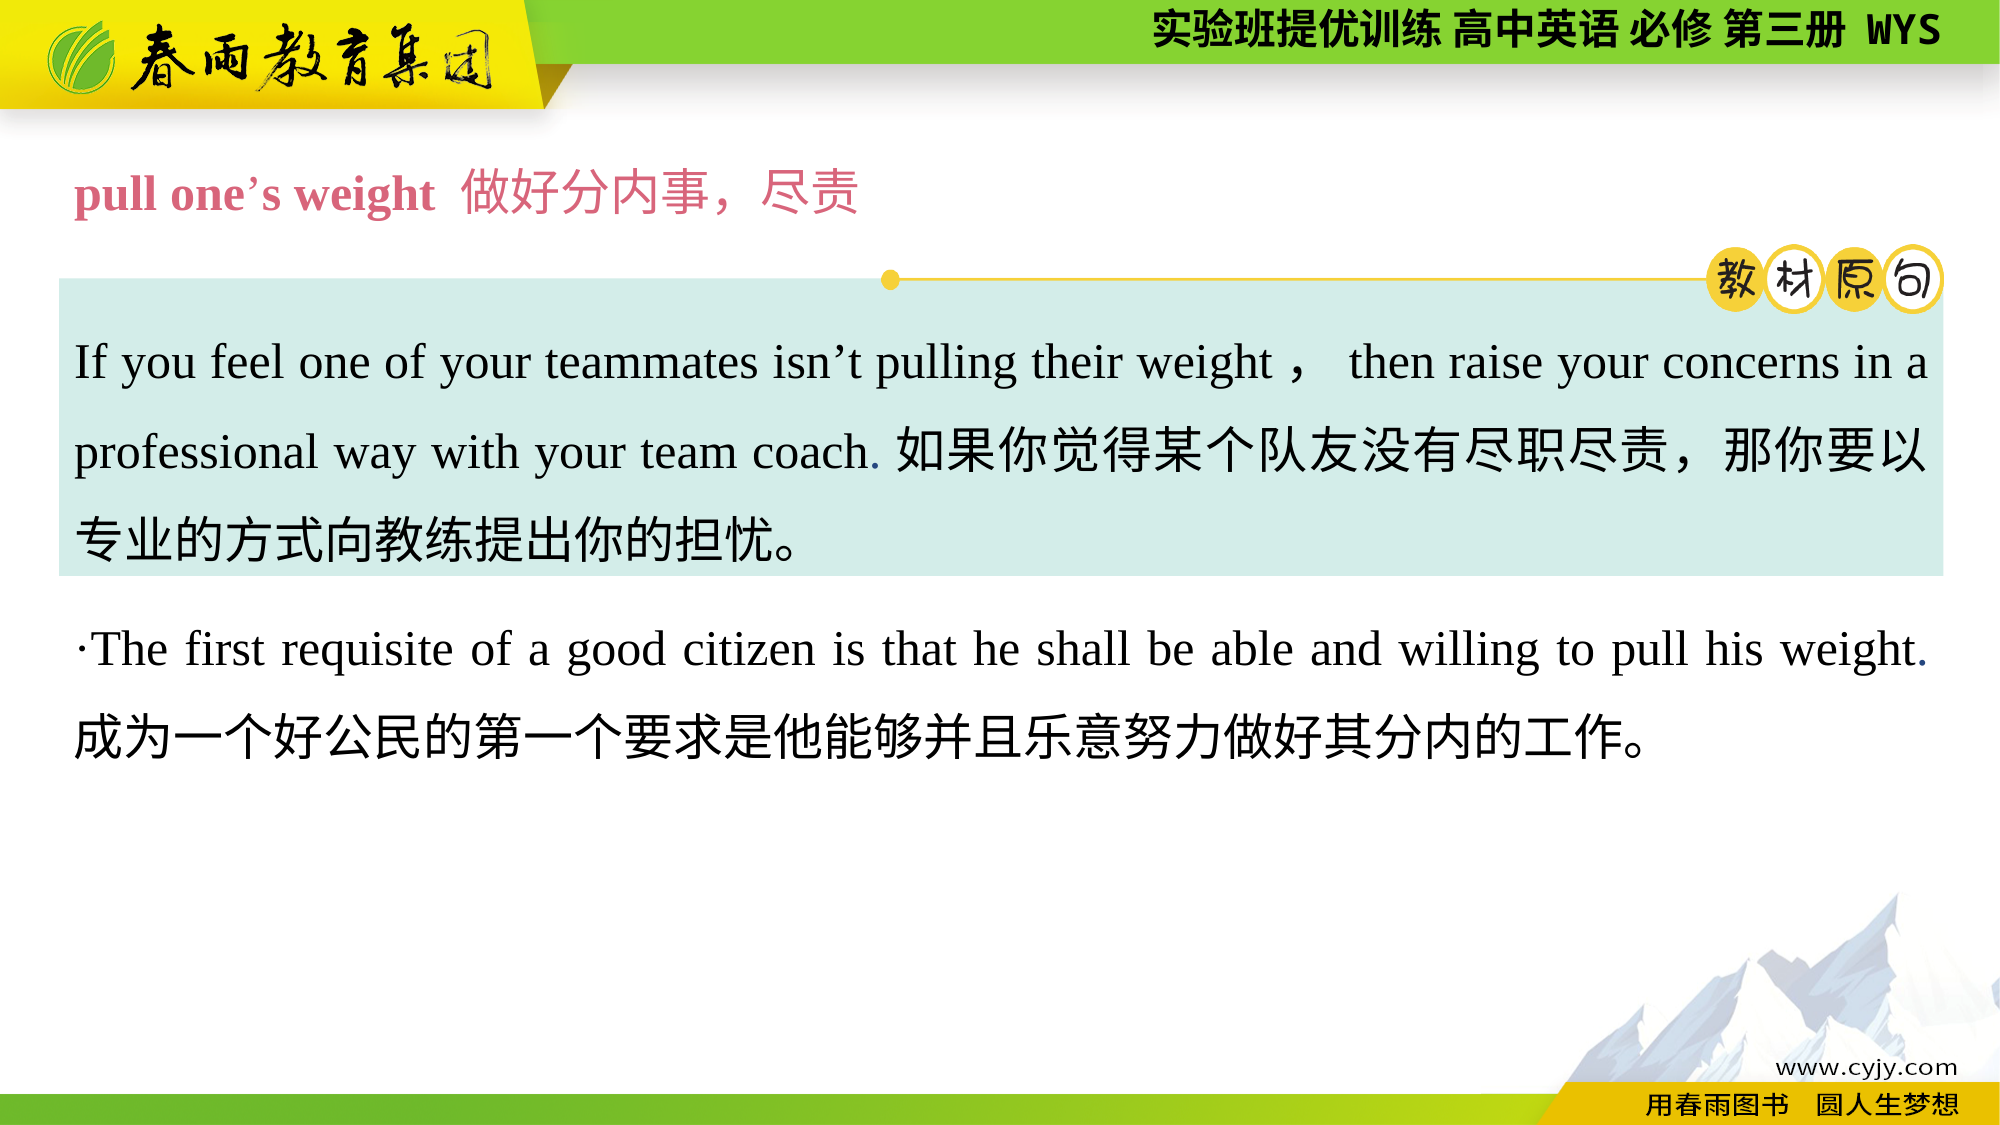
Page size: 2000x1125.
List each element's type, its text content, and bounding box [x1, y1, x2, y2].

list pull one’s weight 做好分内事，尽责 [59, 122, 1944, 217]
picture [0, 0, 2000, 1125]
text_box ·The first requisite of a good citizen is that he shall be able and willing to pull his weight. 成为一个好公民的第一个要求是他能够并且乐意努力做好其分内的工作。 [59, 577, 1944, 773]
text_box If you feel one of your teammates isn’t pulling their weight，then raise your concerns in a professional way with your team coach.如果你觉得某个队友没有尽职尽责，那你要以专业的方式向教练提出你的担忧。 [59, 278, 1944, 576]
